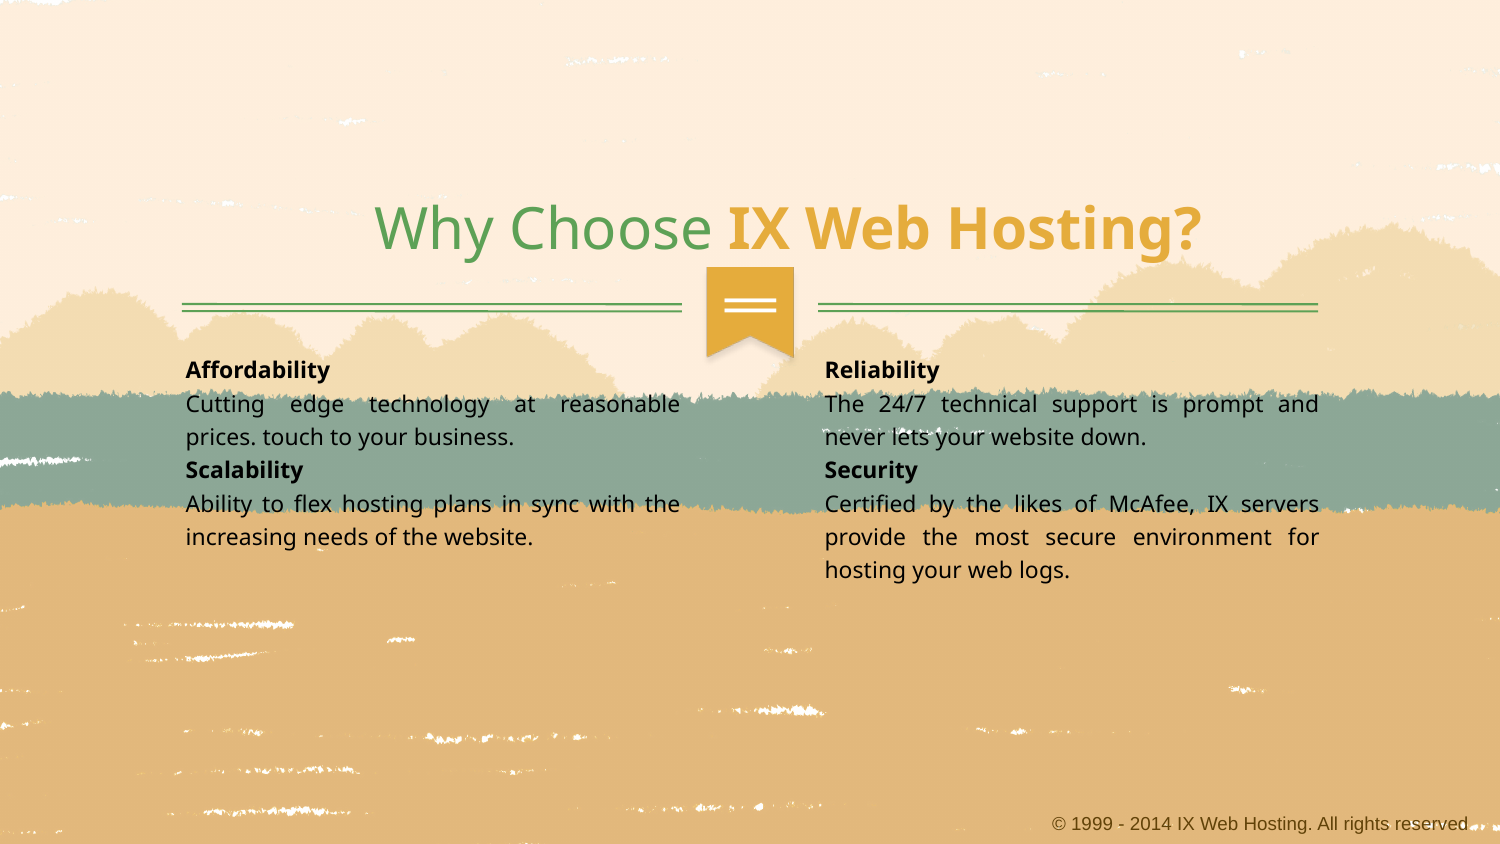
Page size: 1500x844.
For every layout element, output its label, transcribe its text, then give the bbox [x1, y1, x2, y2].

text_box Affordability Cutting edge technology at reasonable prices. touch to your business. Scalability Ability to flex hosting plans in sync with the increasing needs of the website. [170, 342, 696, 558]
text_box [181, 267, 1319, 369]
text_box Reliability The 24/7 technical support is prompt and never lets your website down. Security Certified by the likes of McAfee, IX servers provide the most secure environment for hosting your web logs. [809, 342, 1335, 591]
text_box Why Choose IX Web Hosting? [359, 184, 1275, 266]
picture [0, 0, 1500, 844]
text_box © 1999 - 2014 IX Web Hosting. All rights reserved [1037, 804, 1500, 842]
